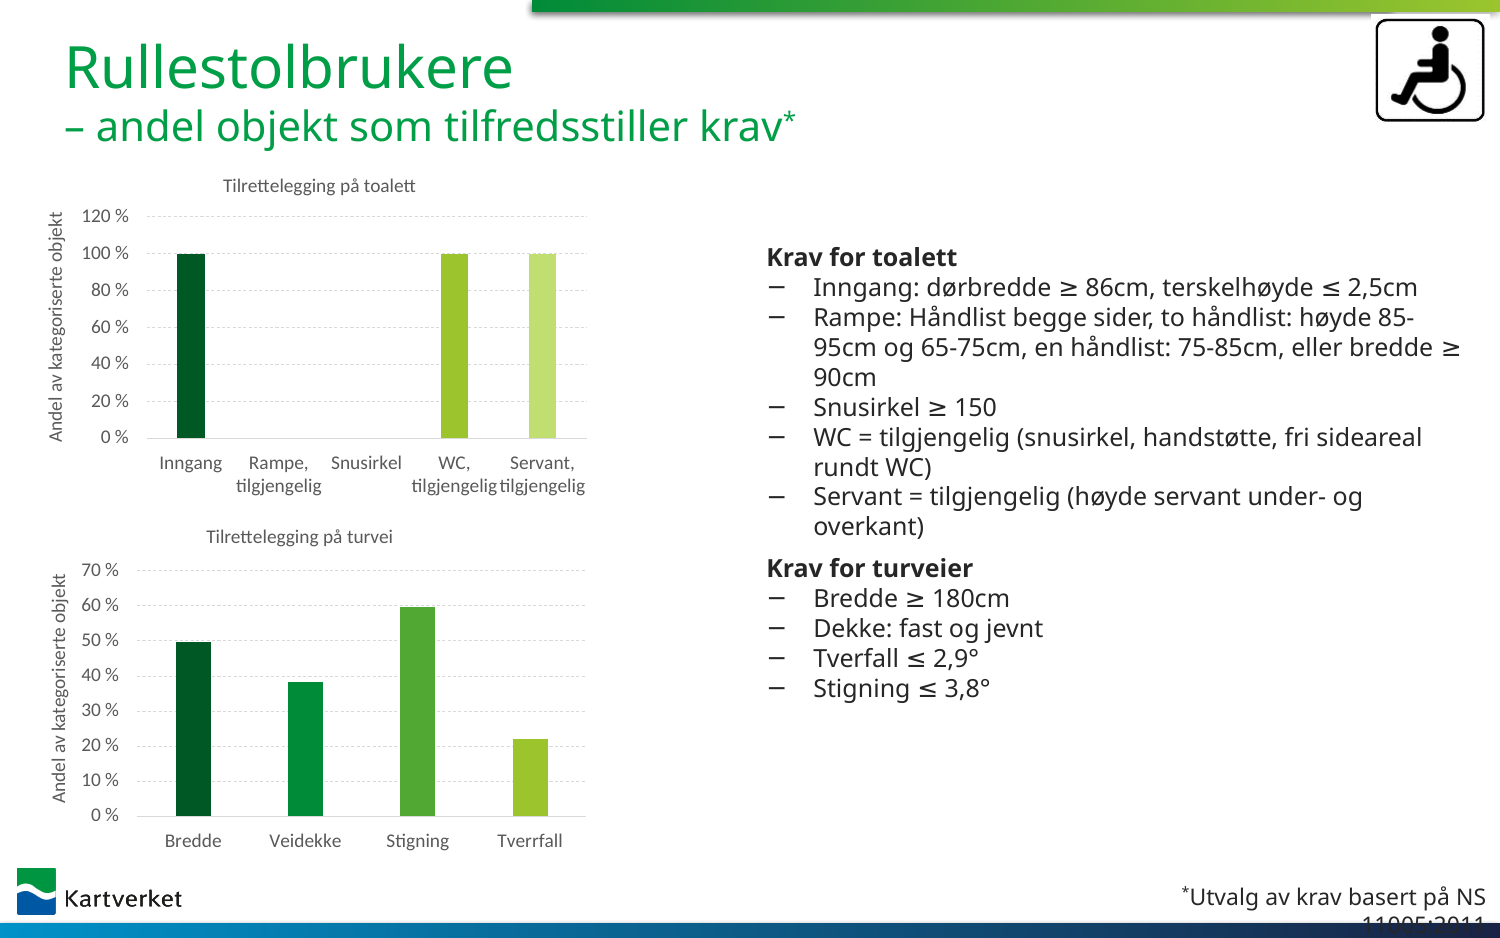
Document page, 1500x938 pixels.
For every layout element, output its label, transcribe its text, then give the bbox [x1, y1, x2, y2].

text_box *Utvalg av krav basert på NS 11005:2011 [1068, 873, 1500, 938]
picture [41, 520, 598, 859]
picture [1371, 13, 1491, 127]
picture [41, 166, 598, 505]
text_box Krav for toalett Inngang: dørbredde ≥ 86cm, terskelhøyde ≤ 2,5cm Rampe: Håndlist begge sider, to håndlist: høyde 85-95cm og 65-75cm, en håndlist: 75-85cm, eller bredde ≥ 90cm Snusirkel ≥ 150 WC = tilgjengelig (snusirkel, handstøtte, fri sideareal rundt WC) Servant = tilgjengelig (høyde servant under- og overkant) [751, 234, 1483, 545]
text_box Rullestolbrukere – andel objekt som tilfredsstiller krav* [49, 14, 1431, 158]
text_box Krav for turveier Bredde ≥ 180cm Dekke: fast og jevnt Tverfall ≤ 2,9° Stigning ≤ 3,8° [751, 545, 1483, 710]
